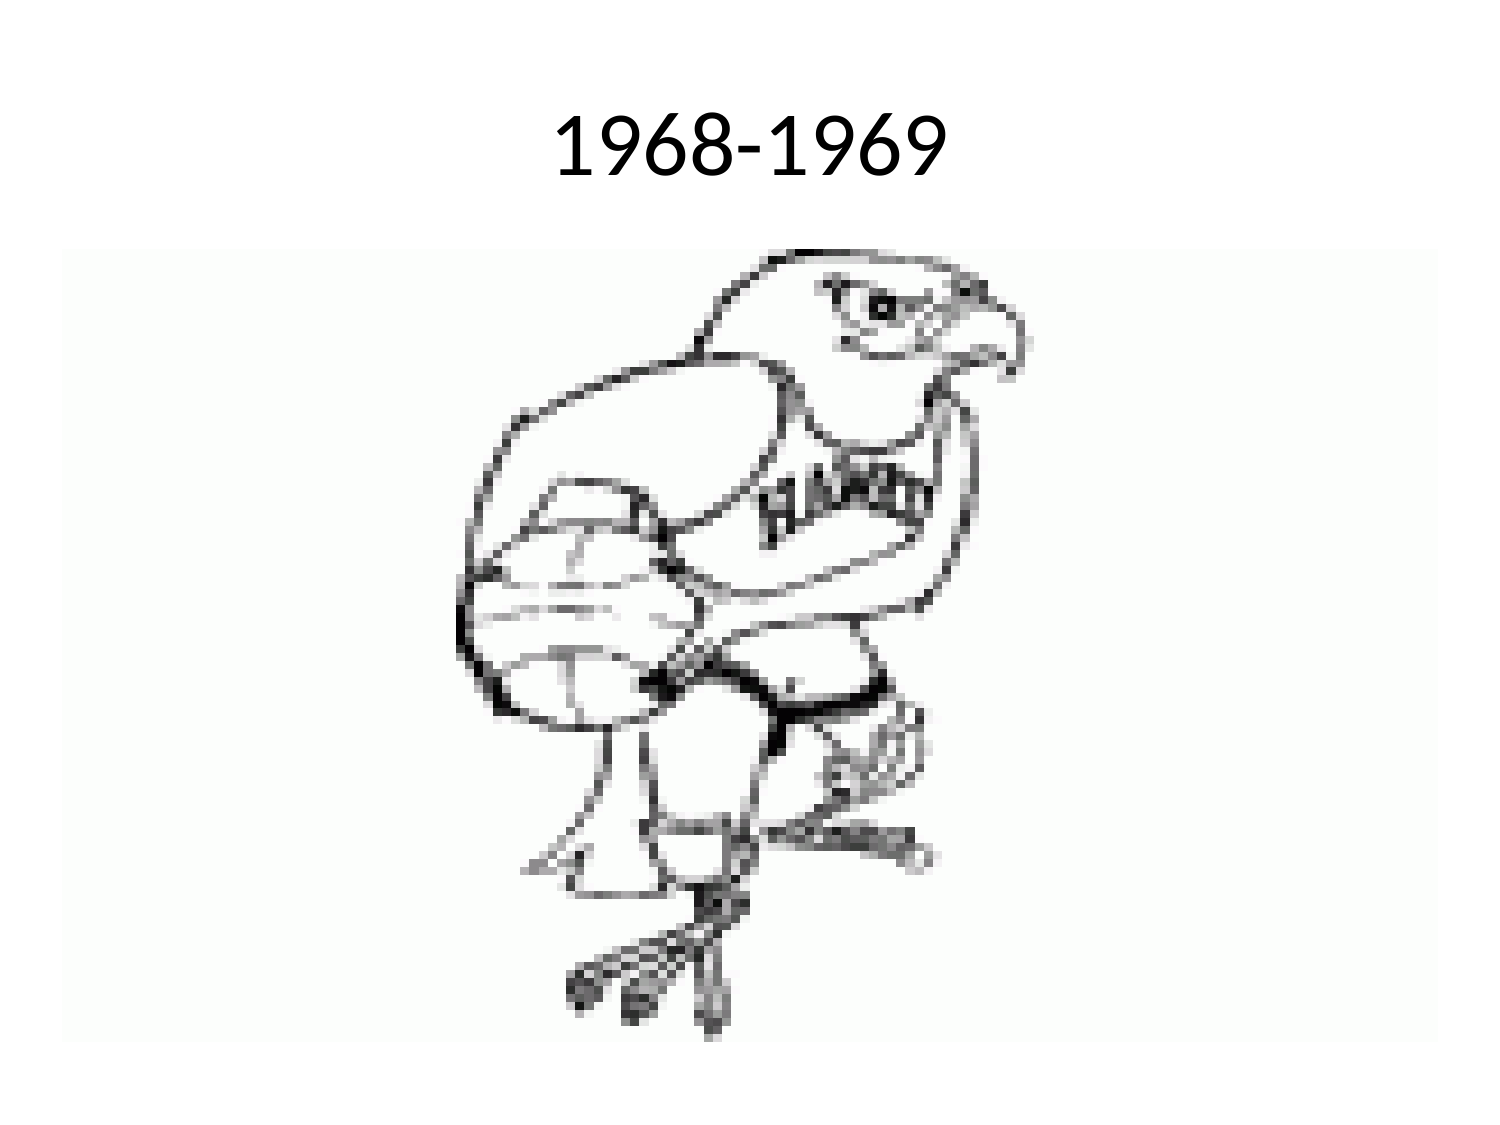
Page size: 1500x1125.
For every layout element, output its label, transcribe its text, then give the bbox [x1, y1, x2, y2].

title 1968-1969 [75, 45, 1425, 233]
picture [62, 249, 1438, 1042]
